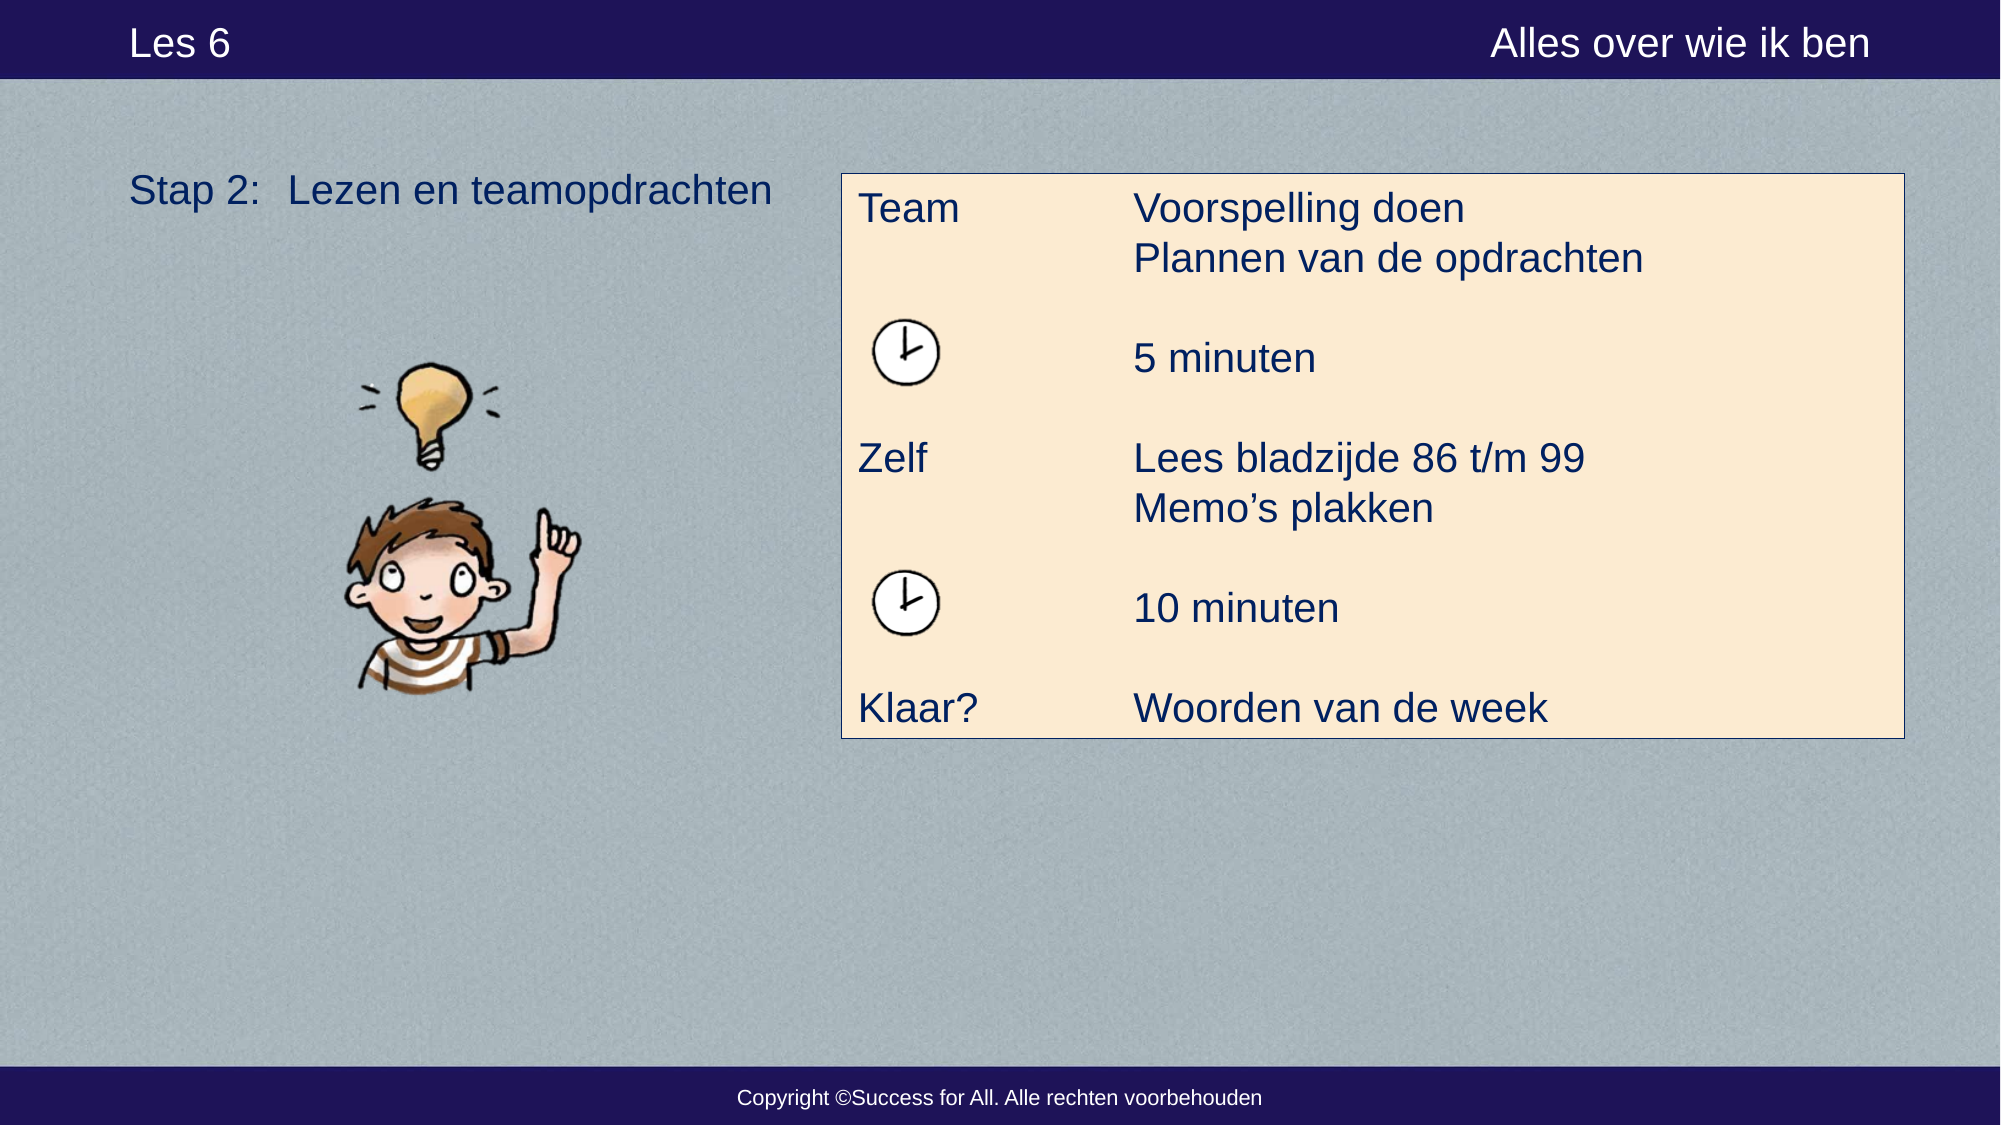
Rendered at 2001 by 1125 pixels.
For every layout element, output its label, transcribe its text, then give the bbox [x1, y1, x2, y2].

text_box Stap 2: Lezen en teamopdrachten [114, 155, 907, 271]
text_box Alles over wie ik ben [999, 8, 1886, 73]
text_box Les 6 [114, 8, 354, 73]
text_box Team Voorspelling doen Plannen van de opdrachten 5 minuten Zelf Lees bladzijde 86 t/m 99 Memo’s plakken 10 minuten Klaar? Woorden van de week [841, 173, 1905, 739]
text_box Copyright ©Success for All. Alle rechten voorbehouden [0, 1076, 2000, 1125]
picture [0, 0, 2001, 1125]
